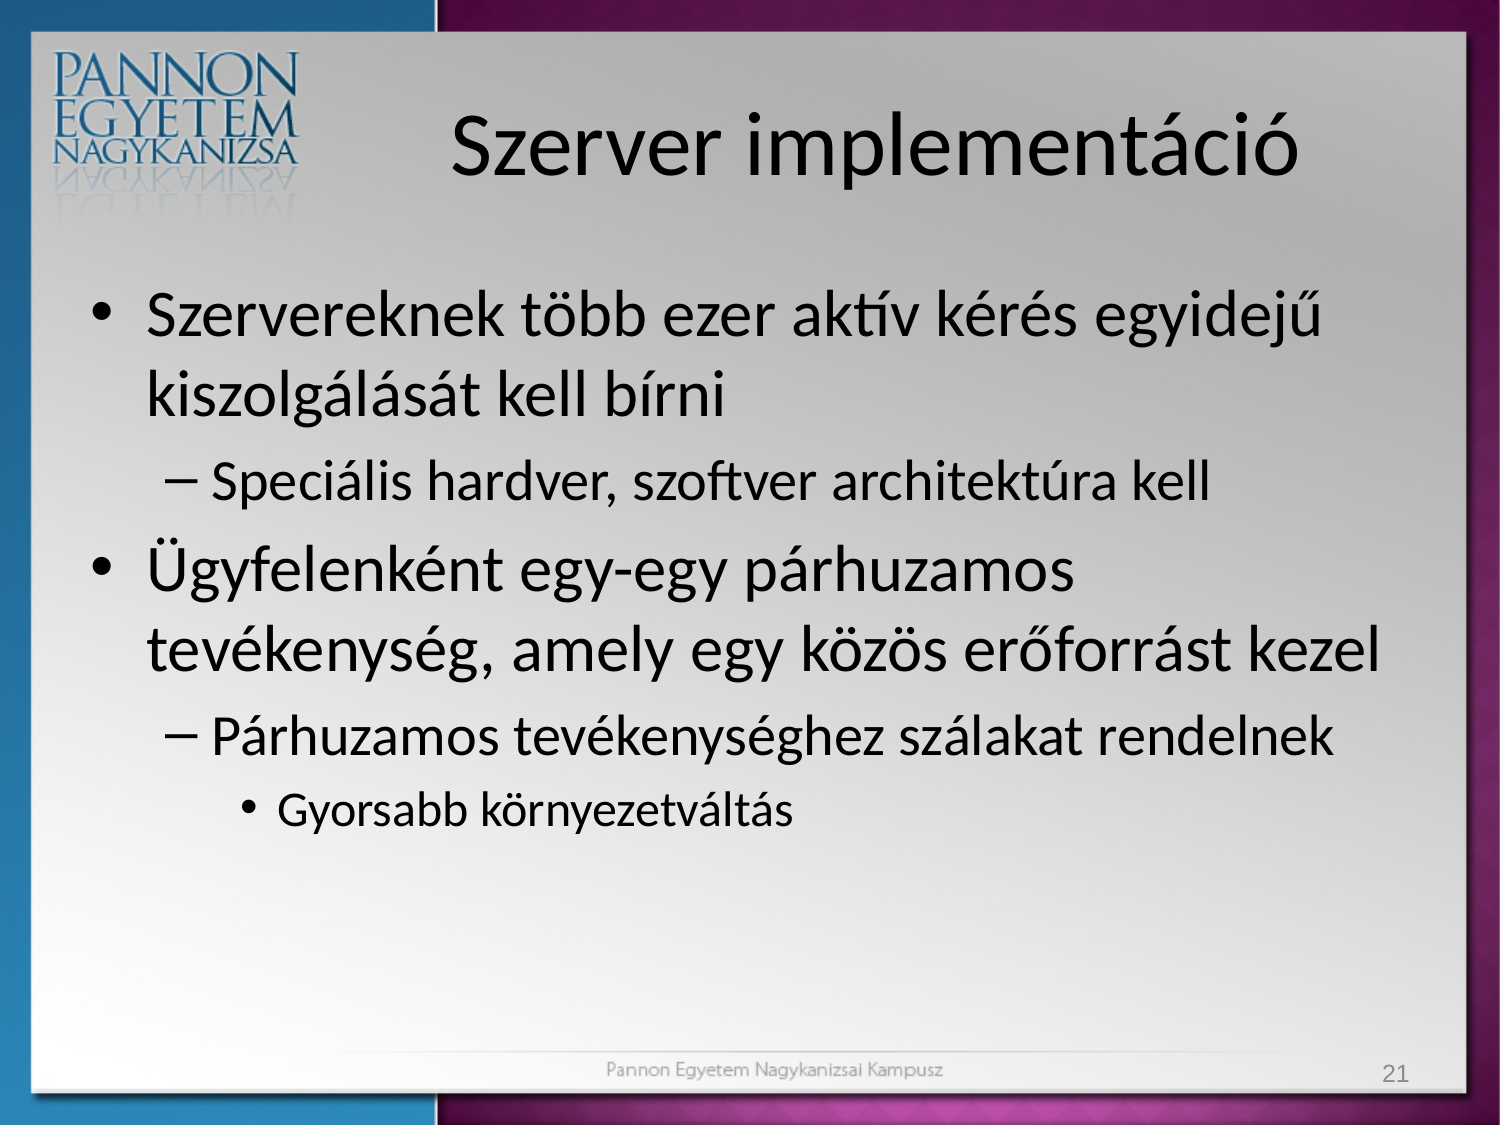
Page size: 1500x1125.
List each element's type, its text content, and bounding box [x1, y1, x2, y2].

picture [0, 0, 1500, 1125]
slide_number 21 [1074, 1042, 1425, 1103]
list Szervereknek több ezer aktív kérés egyidejű kiszolgálását kell bírni Speciális hardver, szoftver architektúra kell Ügyfelenként egy-egy párhuzamos tevékenység, amely egy közös erőforrást kezel Párhuzamos tevékenységhez szálakat rendelnek Gyorsabb környezetváltás [75, 262, 1425, 1038]
title Szerver implementáció [328, 45, 1425, 233]
